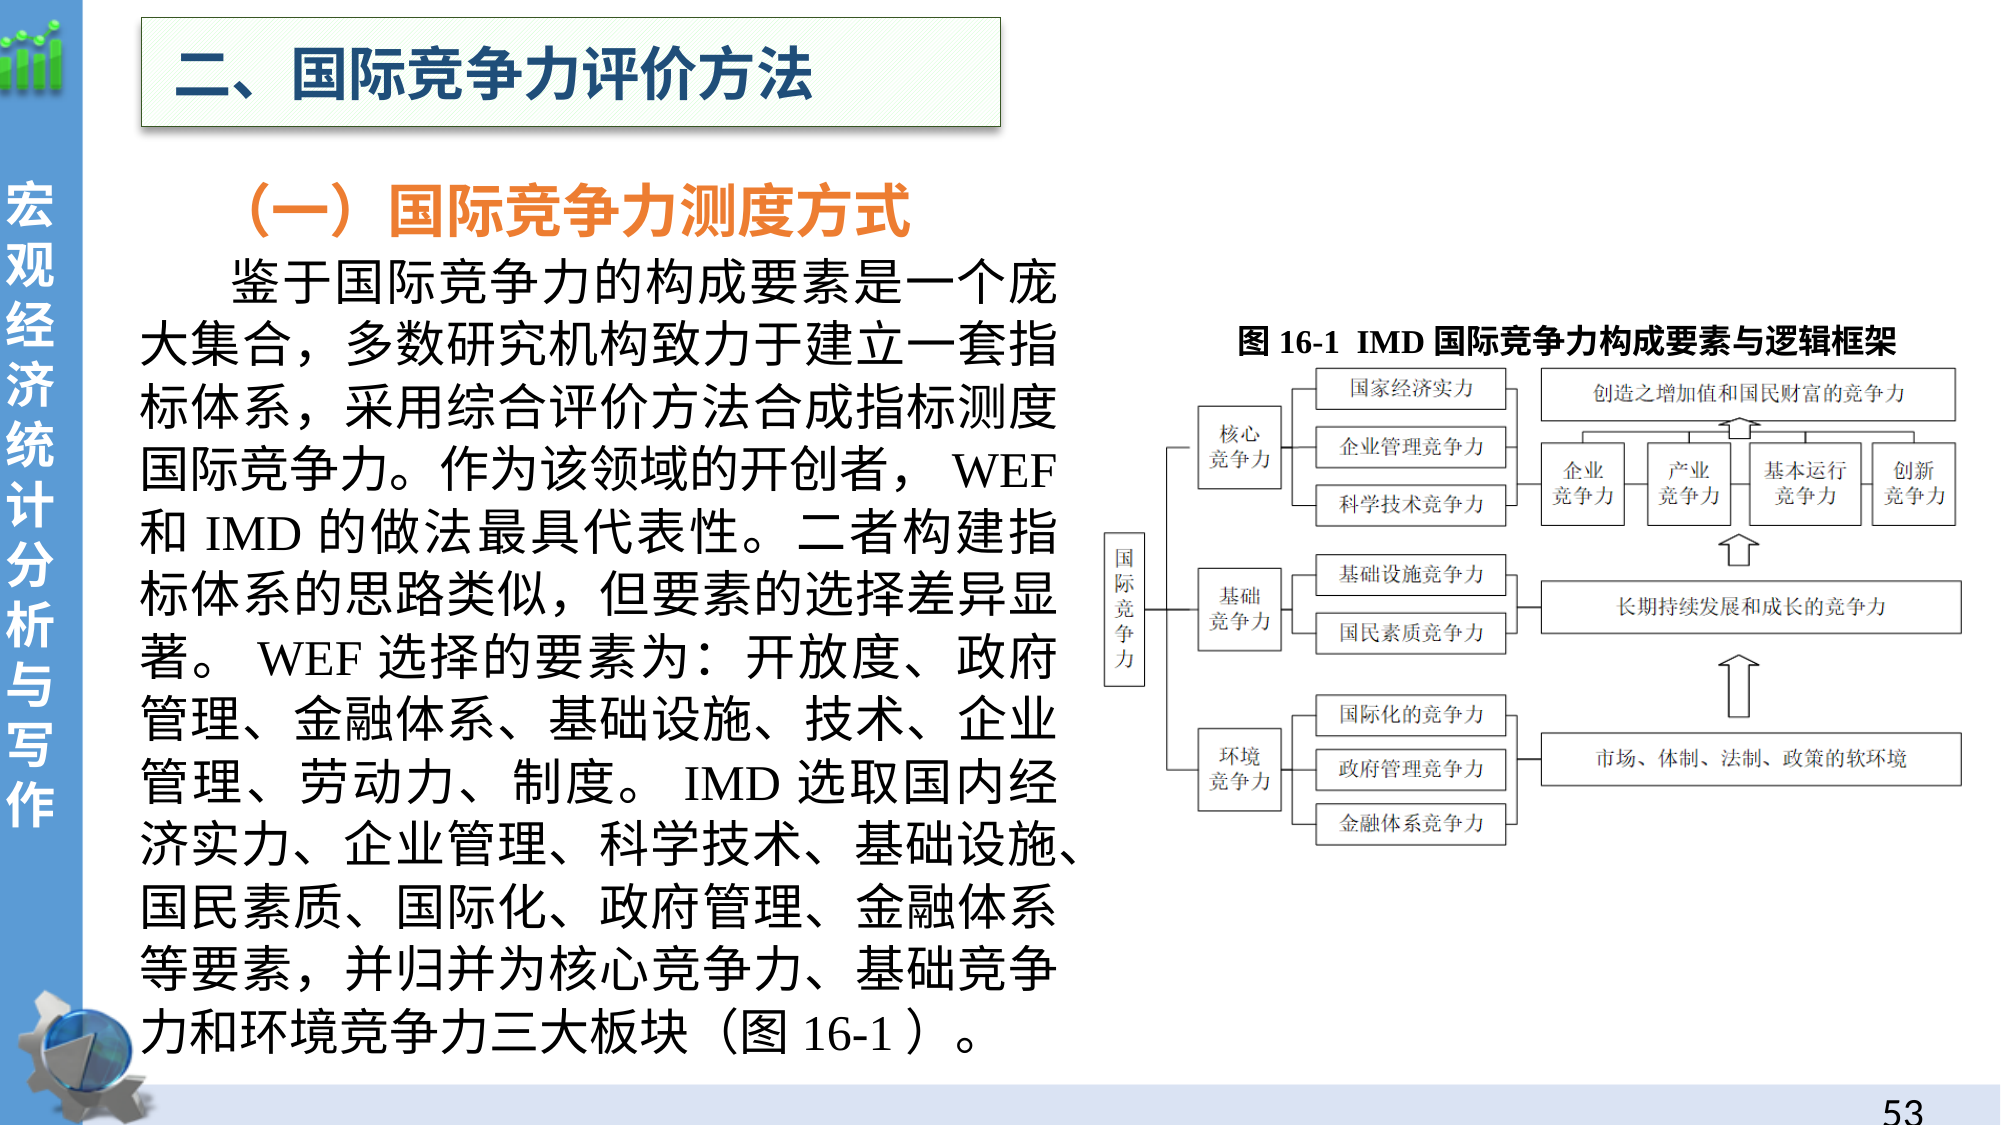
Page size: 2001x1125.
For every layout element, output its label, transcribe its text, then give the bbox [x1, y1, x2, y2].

text_box （一）国际竞争力测度方式 鉴于国际竞争力的构成要素是一个庞大集合，多数研究机构致力于建立一套指标体系，采用综合评价方法合成指标测度国际竞争力。作为该领域的开创者，WEF和IMD的做法最具代表性。二者构建指标体系的思路类似，但要素的选择差异显著。WEF选择的要素为：开放度、政府管理、金融体系、基础设施、技术、企业管理、劳动力、制度。IMD选取国内经济实力、企业管理、科学技术、基础设施、国民素质、国际化、政府管理、金融体系等要素，并归并为核心竞争力、基础竞争力和环境竞争力三大板块（图16-1）。 [125, 131, 1074, 1035]
slide_number 52 [1786, 1085, 1940, 1125]
picture [0, 0, 2001, 1125]
text_box 图16-1 IMD国际竞争力构成要素与逻辑框架 [1151, 293, 1985, 368]
text_box 二、国际竞争力评价方法 [141, 17, 1000, 127]
text_box [146, 138, 1957, 1075]
